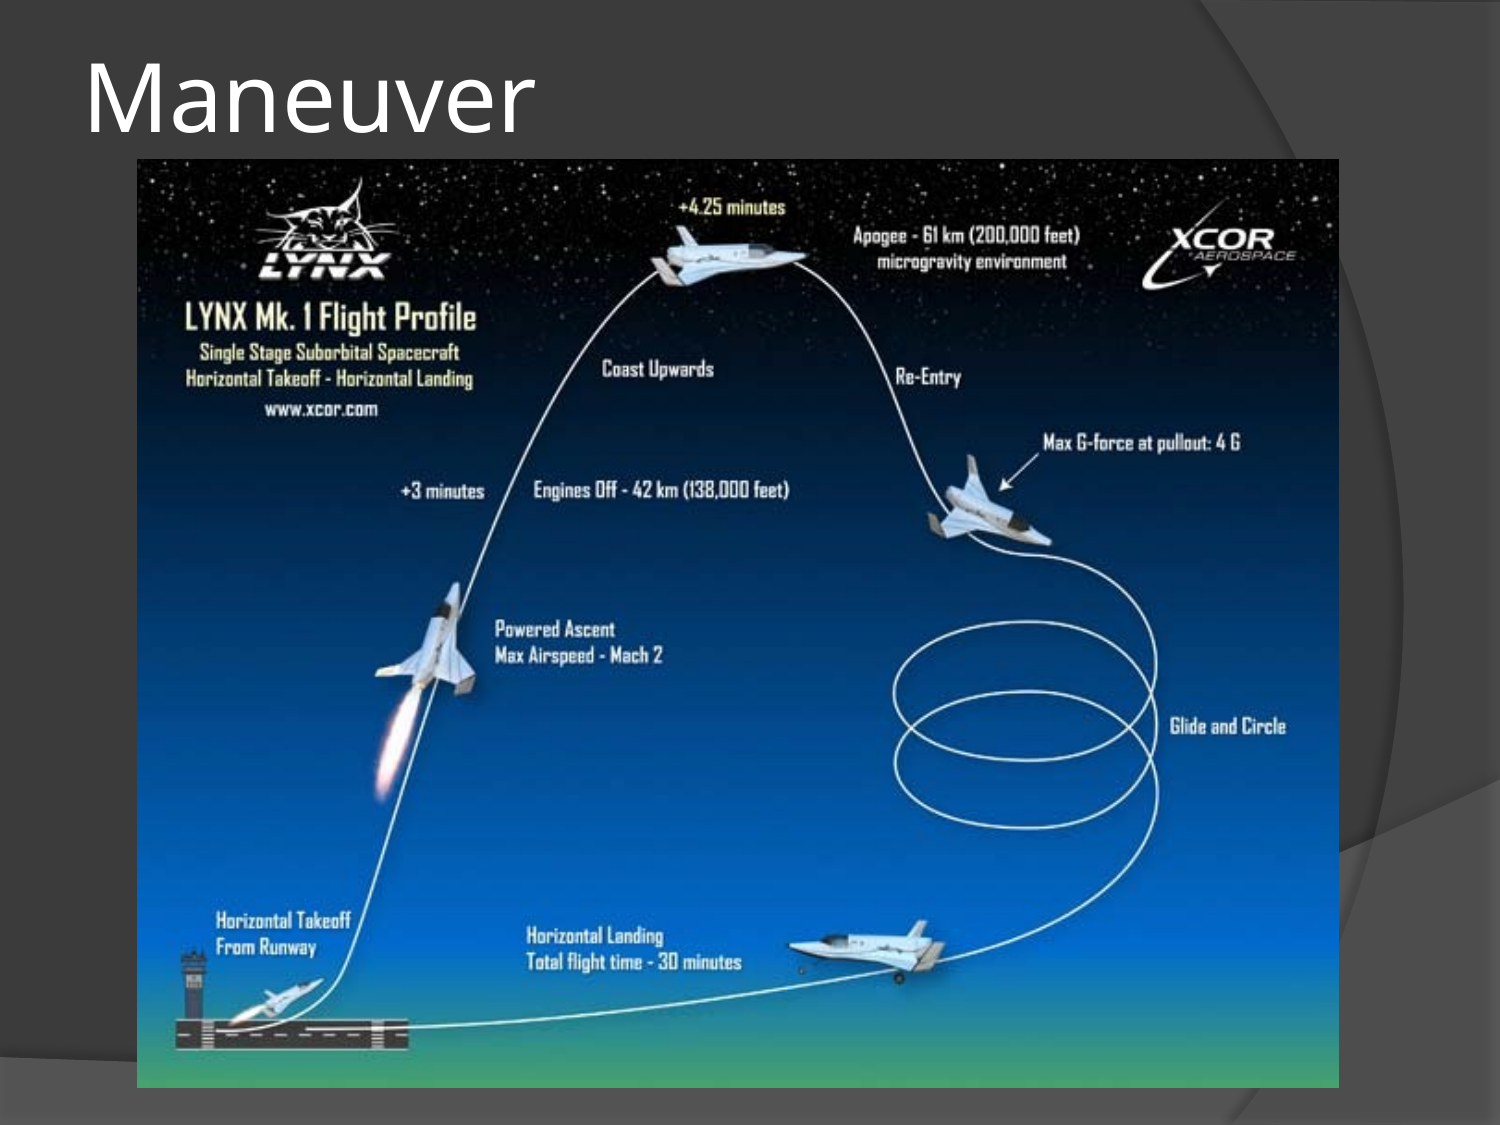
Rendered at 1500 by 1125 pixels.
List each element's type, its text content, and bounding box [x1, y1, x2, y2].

picture [137, 159, 1340, 1088]
title Maneuver [75, 0, 1300, 188]
